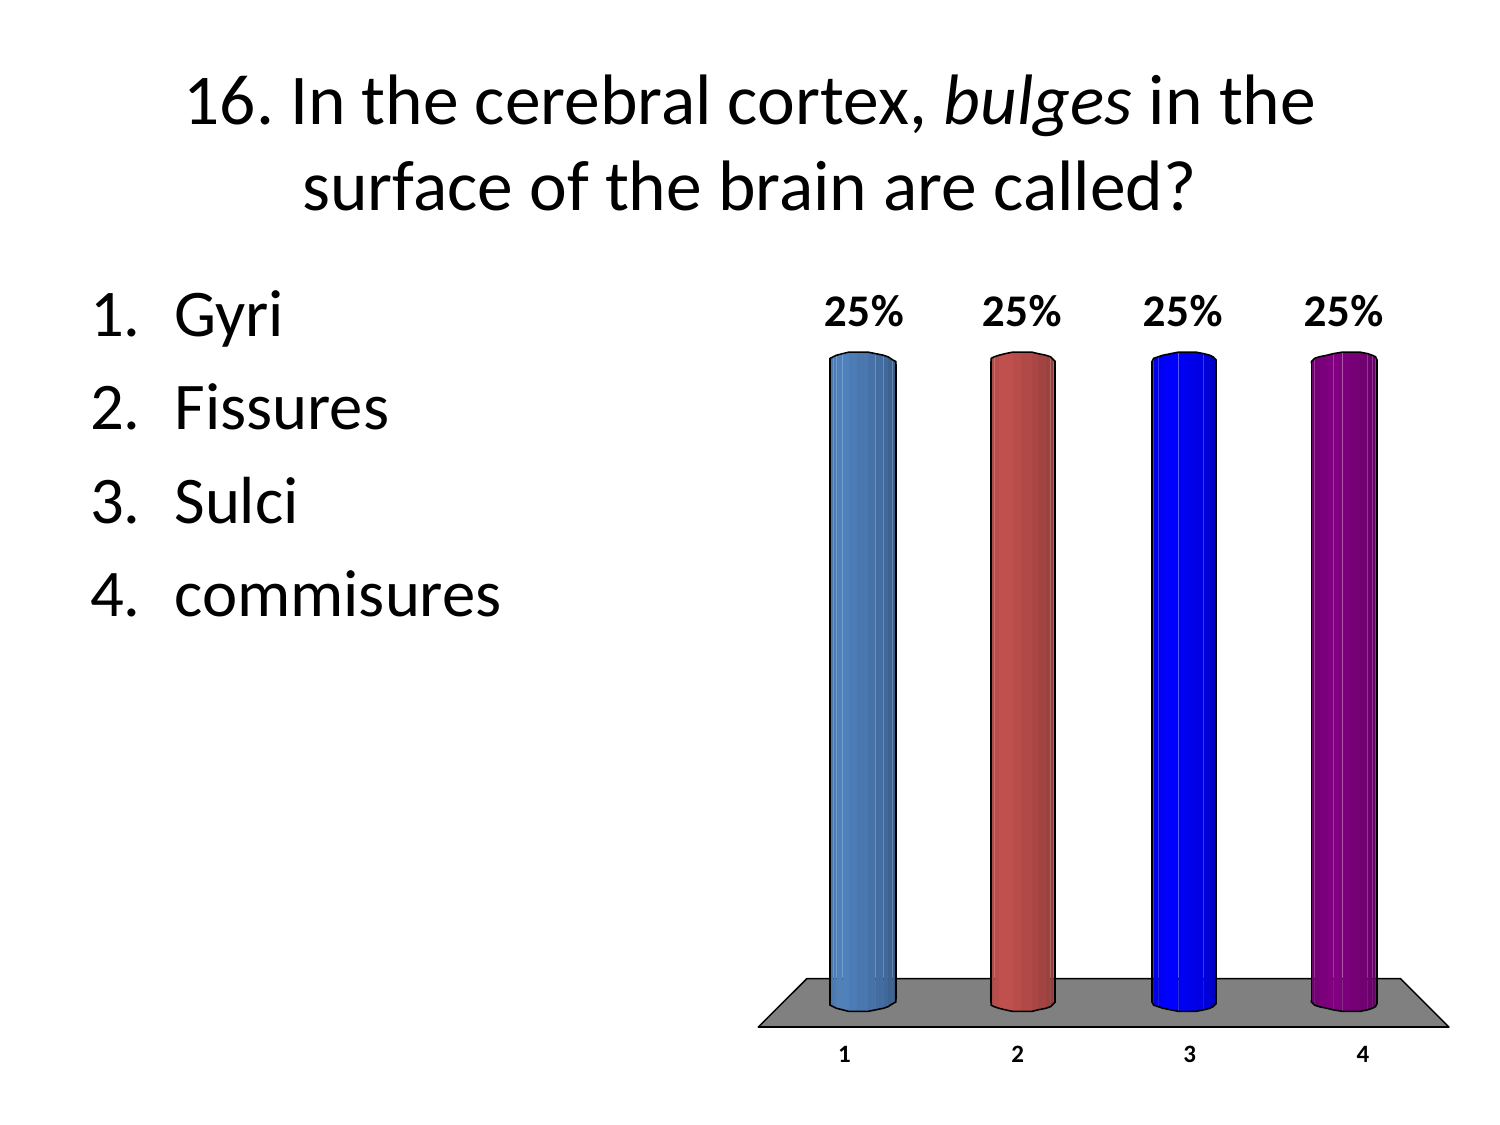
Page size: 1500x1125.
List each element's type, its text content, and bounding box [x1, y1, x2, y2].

title 16. In the cerebral cortex, bulges in the surface of the brain are called? [75, 45, 1425, 233]
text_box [739, 270, 1490, 1115]
list Gyri Fissures Sulci commisures [75, 262, 750, 1005]
